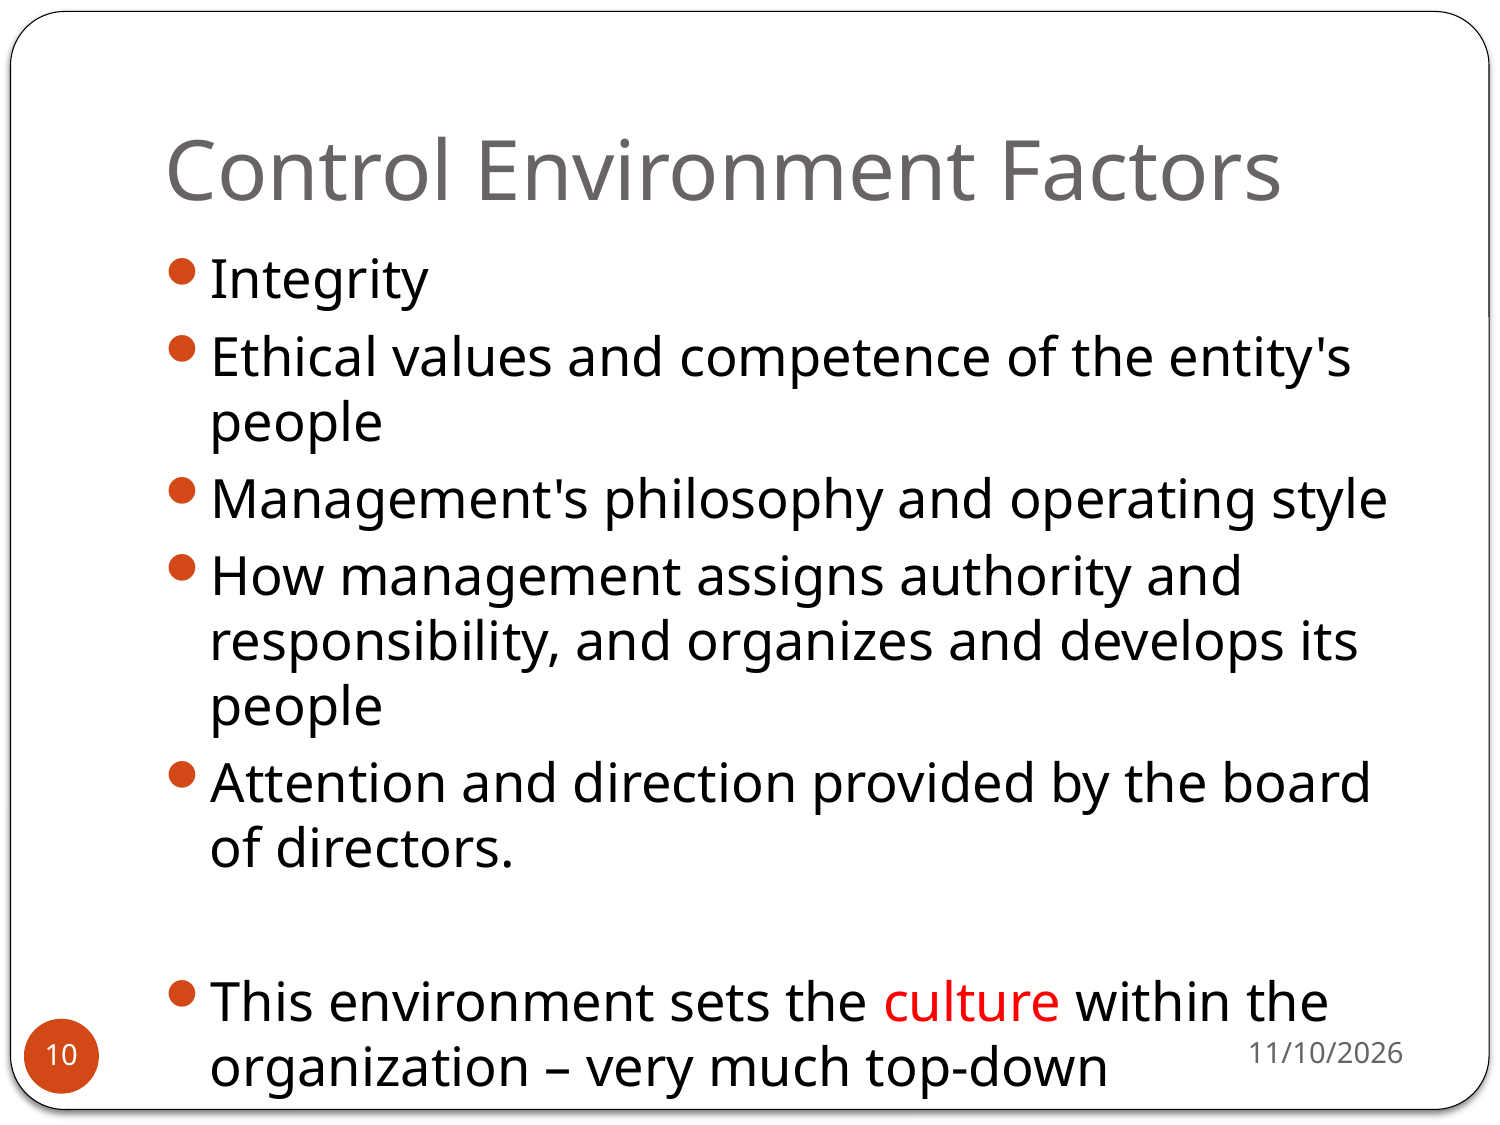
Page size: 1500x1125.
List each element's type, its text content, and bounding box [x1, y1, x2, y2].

slide_number 10 [23, 1018, 99, 1094]
title Control Environment Factors [150, 45, 1425, 233]
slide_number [1012, 1015, 1419, 1094]
list Integrity Ethical values and competence of the entity's people Management's philosophy and operating style How management assigns authority and responsibility, and organizes and develops its people Attention and direction provided by the board of directors. This environment sets the culture within the organization – very much top-down [150, 237, 1425, 988]
